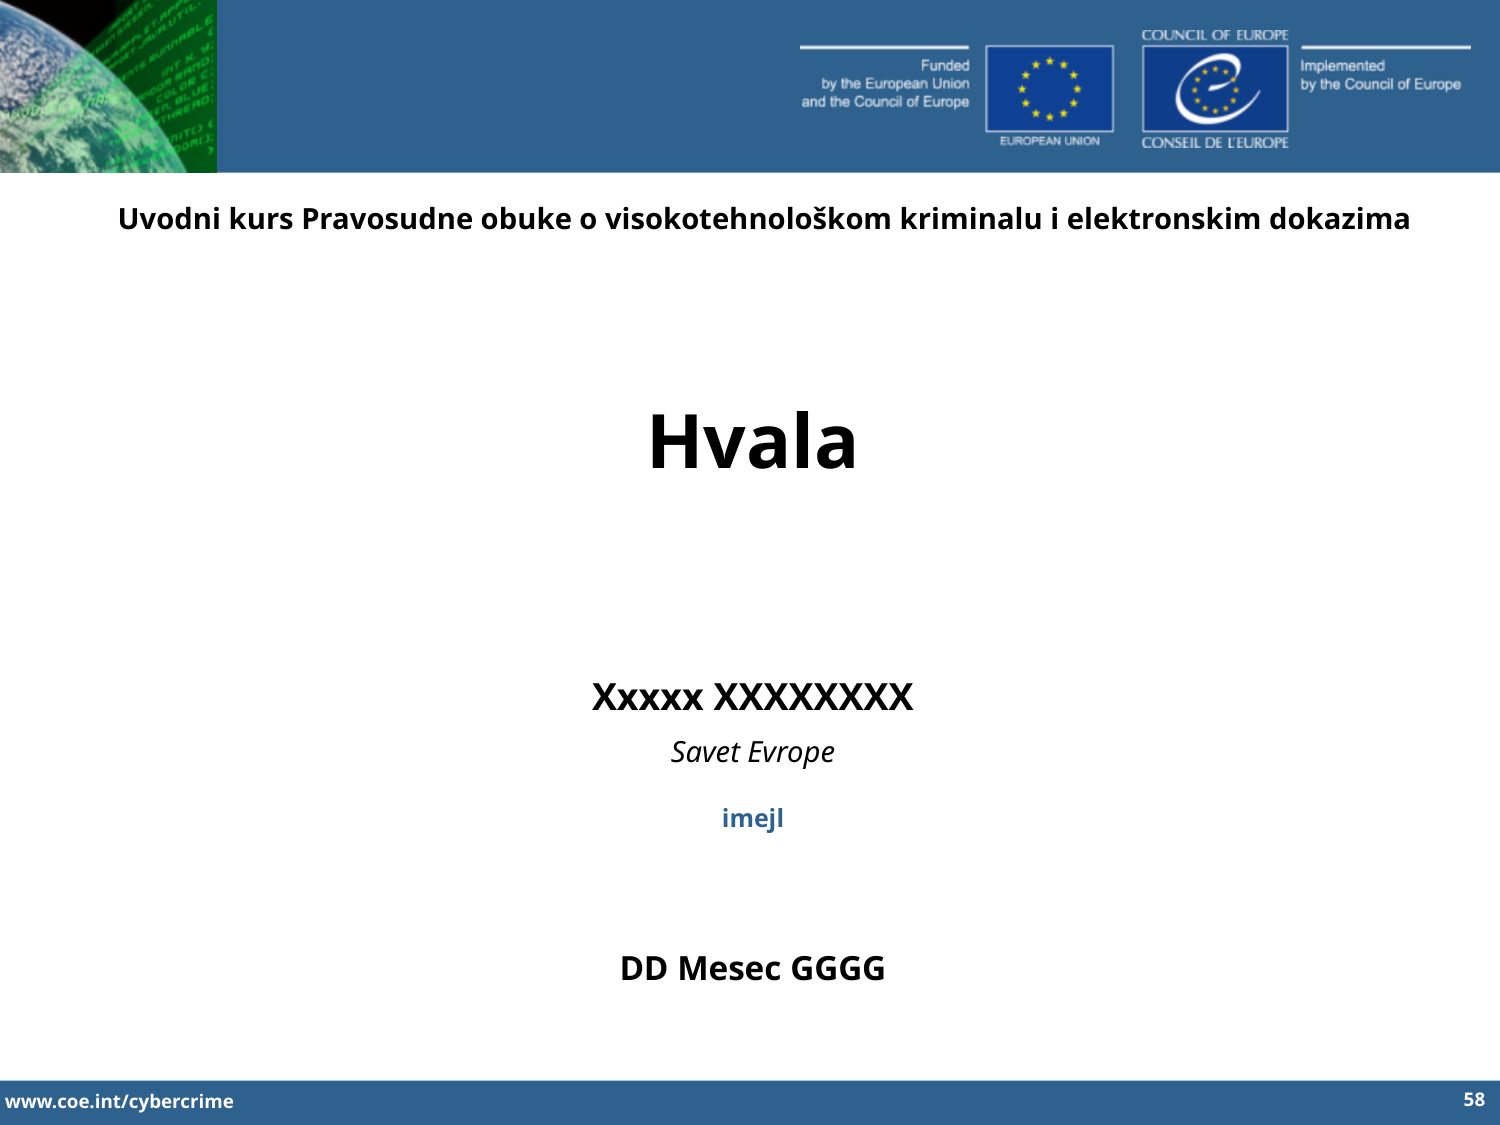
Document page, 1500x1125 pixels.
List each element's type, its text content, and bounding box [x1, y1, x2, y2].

text_box Uvodni kurs Pravosudne obuke o visokotehnološkom kriminalu i elektronskim dokazima [59, 193, 1471, 243]
picture [799, 30, 1471, 148]
text_box Hvala Xxxxx XXXXXXXX Savet Evrope imejl DD Mesec GGGG [47, 385, 1459, 995]
picture [0, 1, 217, 173]
